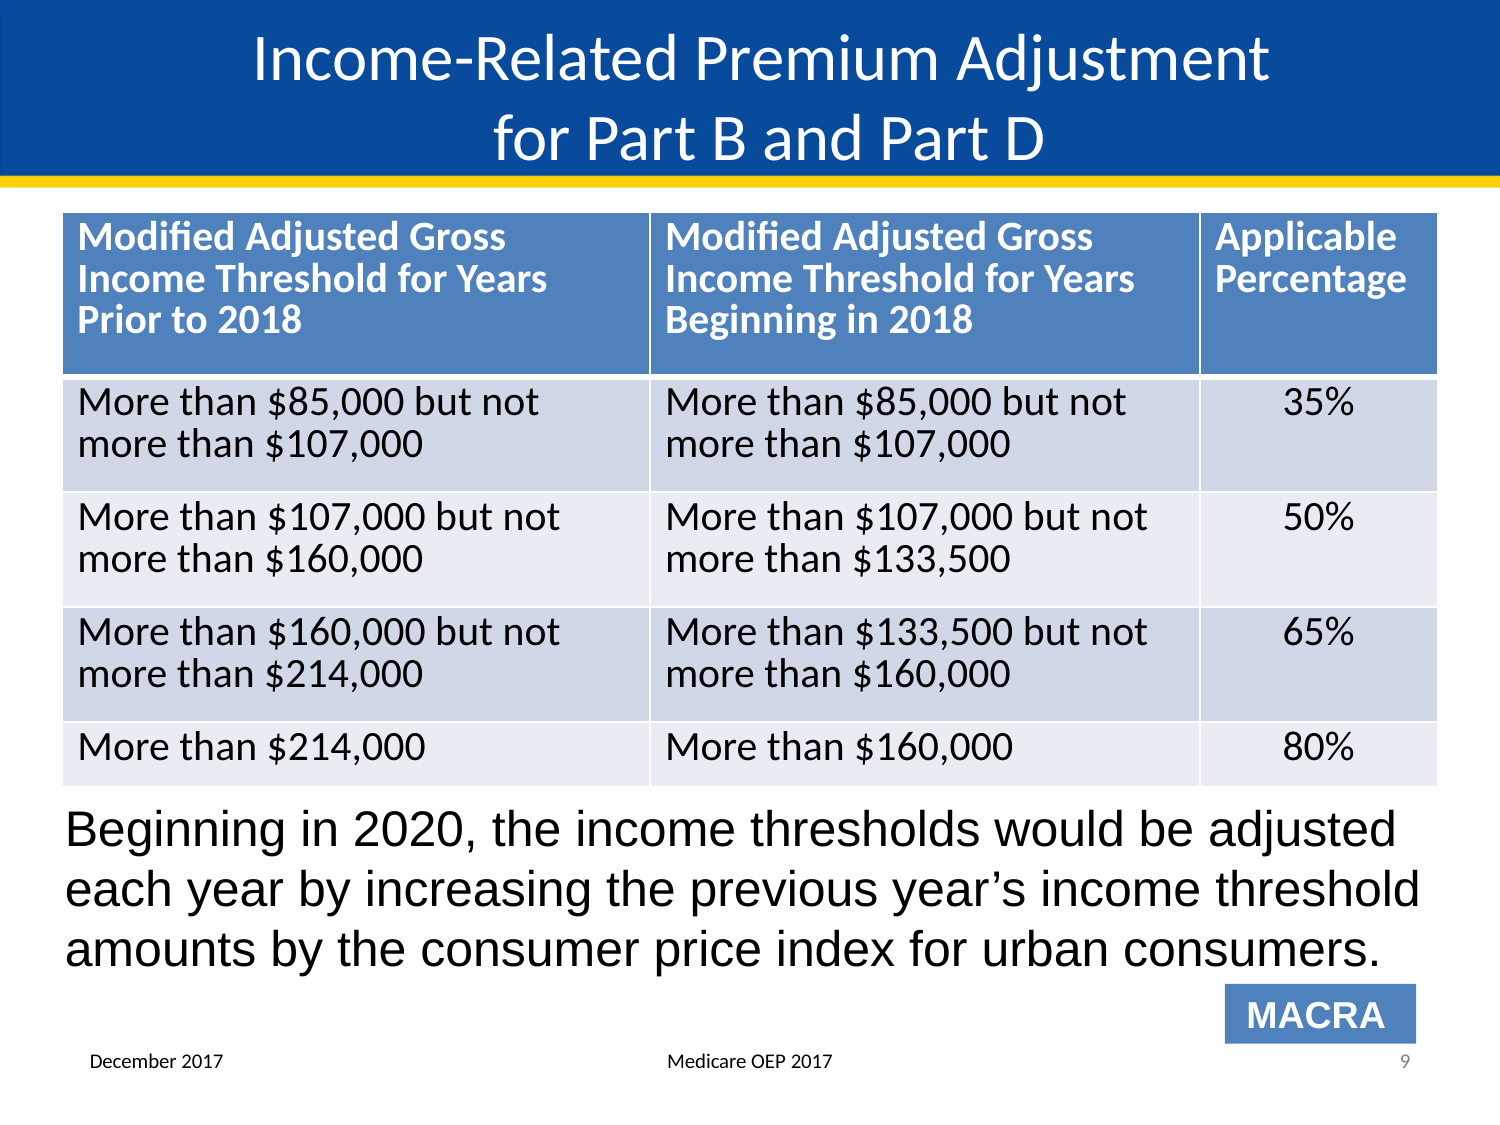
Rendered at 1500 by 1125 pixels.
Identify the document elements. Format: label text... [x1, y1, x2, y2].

table_cell More than $133,500 but not more than $160,000 [651, 608, 1199, 721]
slide_number 9 [1075, 1040, 1425, 1100]
title Income-Related Premium Adjustment for Part B and Part D [94, 5, 1445, 182]
table_header Applicable Percentage [1201, 213, 1437, 374]
table_header Modified Adjusted Gross Income Threshold for Years Prior to 2018 [63, 213, 649, 374]
table_cell 80% [1201, 723, 1437, 786]
text_box Beginning in 2020, the income thresholds would be adjusted each year by increasing the previous year’s income threshold amounts by the consumer price index for urban consumers. [50, 789, 1450, 984]
table_cell 35% [1201, 380, 1437, 491]
table_header Modified Adjusted Gross Income Threshold for Years Beginning in 2018 [651, 213, 1199, 374]
table_cell More than $107,000 but not more than $133,500 [651, 493, 1199, 606]
table_cell More than $214,000 [63, 723, 649, 786]
text_box December 2017 [75, 1040, 425, 1100]
table_cell More than $85,000 but not more than $107,000 [63, 380, 649, 491]
table_cell More than $160,000 [651, 723, 1199, 786]
text_box Medicare OEP 2017 [425, 1040, 1075, 1100]
text_box MACRA [1224, 983, 1417, 1044]
table_cell 50% [1201, 493, 1437, 606]
table_cell More than $85,000 but not more than $107,000 [651, 380, 1199, 491]
table_cell 65% [1201, 608, 1437, 721]
table_cell More than $160,000 but not more than $214,000 [63, 608, 649, 721]
picture [0, 0, 1500, 188]
table_cell More than $107,000 but not more than $160,000 [63, 493, 649, 606]
